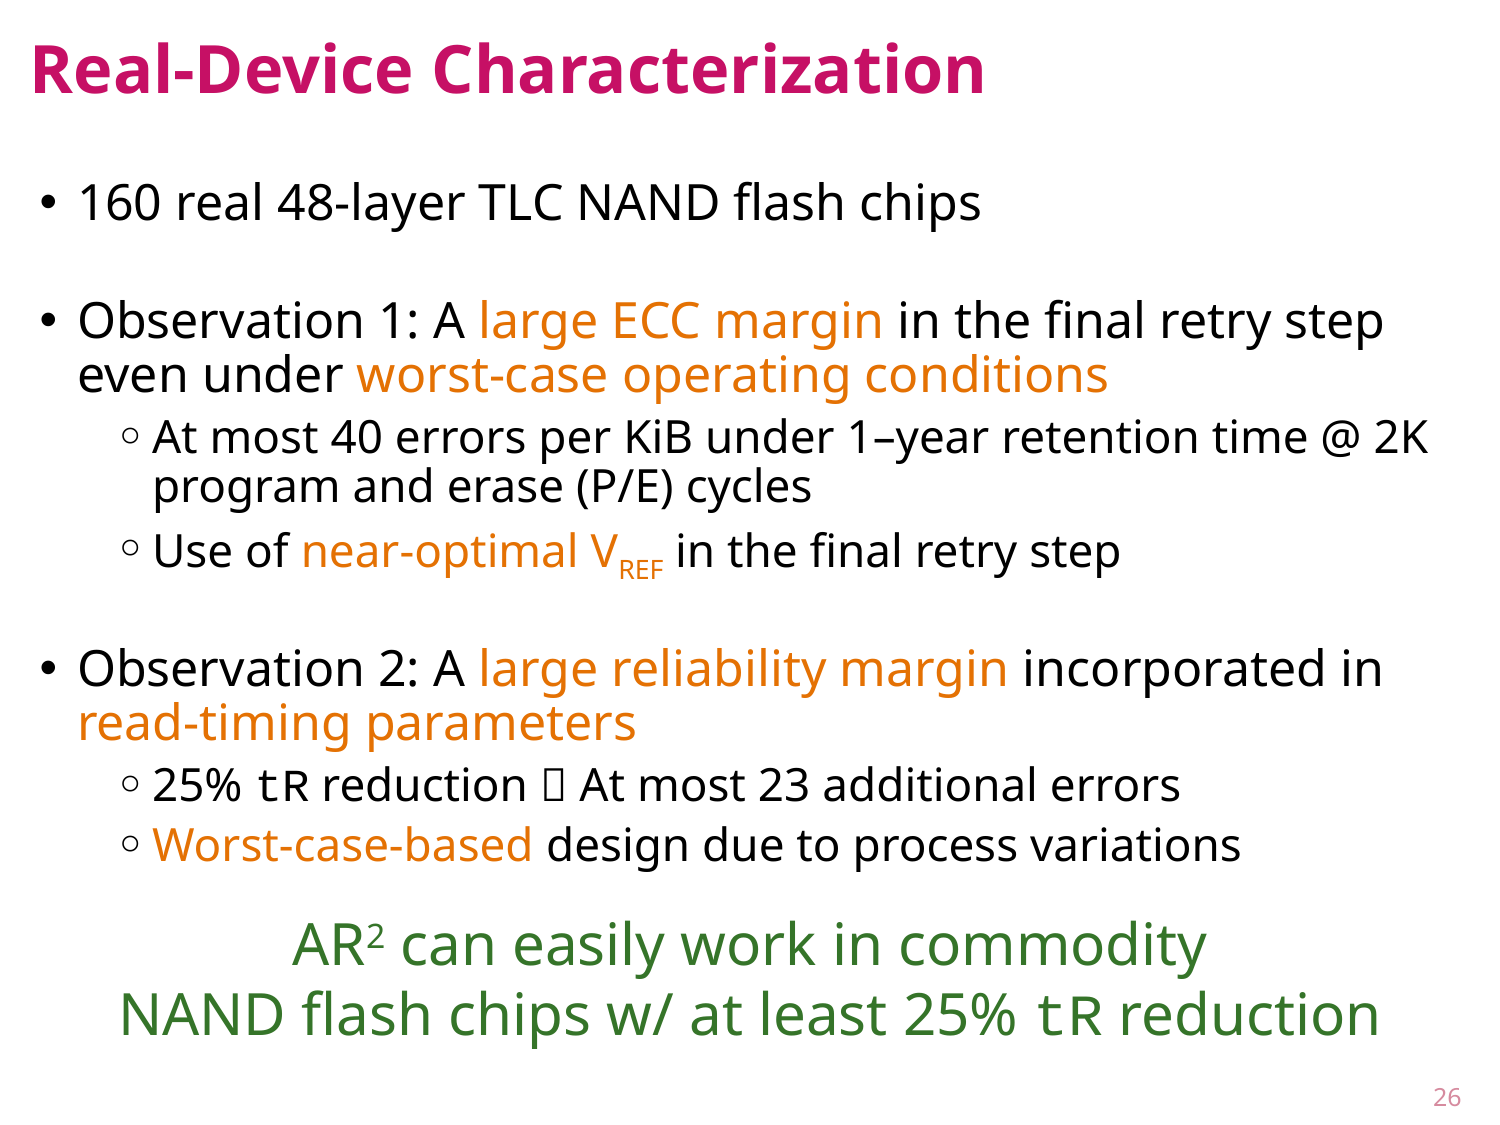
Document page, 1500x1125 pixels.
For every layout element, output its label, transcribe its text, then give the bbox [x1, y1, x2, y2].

title Real-Device Characterization [0, 0, 1500, 133]
slide_number 26 [1140, 1068, 1477, 1125]
list 160 real 48-layer TLC NAND flash chips Observation 1: A large ECC margin in the final retry step even under worst-case operating conditions At most 40 errors per KiB under 1–year retention time @ 2K program and erase (P/E) cycles Use of near-optimal VREF in the final retry step Observation 2: A large reliability margin incorporated in read-timing parameters 25% tR reduction  At most 23 additional errors Worst-case-based design due to process variations [24, 159, 1476, 900]
text_box AR2 can easily work in commodity NAND flash chips w/ at least 25% tR reduction [4, 900, 1496, 1055]
